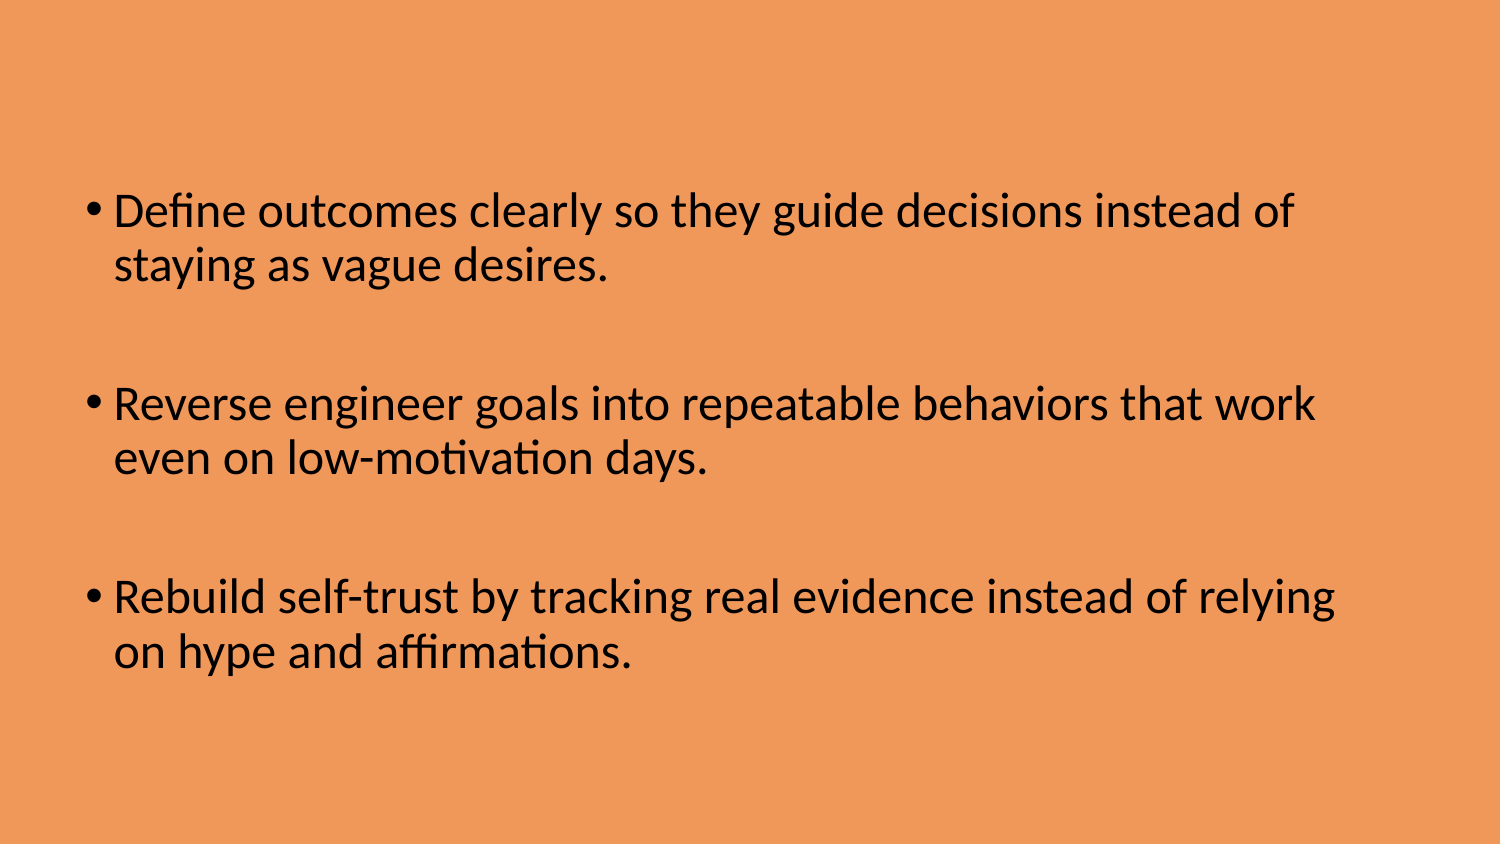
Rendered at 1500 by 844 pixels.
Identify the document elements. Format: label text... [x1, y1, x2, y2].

list Define outcomes clearly so they guide decisions instead of staying as vague desires. Reverse engineer goals into repeatable behaviors that work even on low-motivation days. Rebuild self-trust by tracking real evidence instead of relying on hype and affirmations. [70, 176, 1365, 667]
